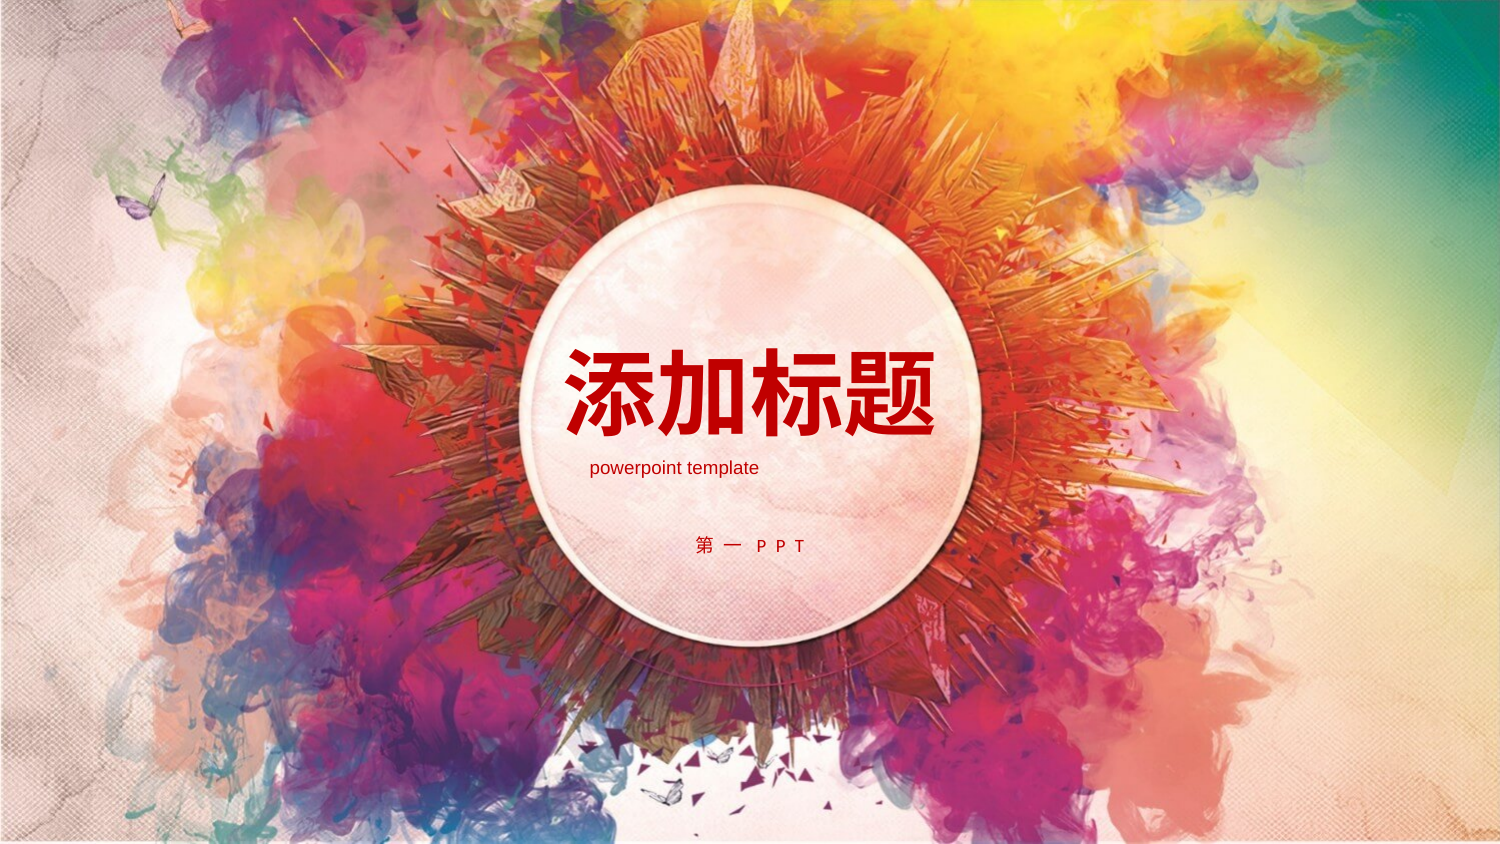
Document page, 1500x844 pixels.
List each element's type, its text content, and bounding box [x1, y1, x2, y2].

text_box 添加标题 [547, 327, 953, 455]
text_box powerpoint template [574, 448, 926, 486]
picture [0, 0, 1500, 844]
text_box 第一PPT [680, 526, 819, 564]
